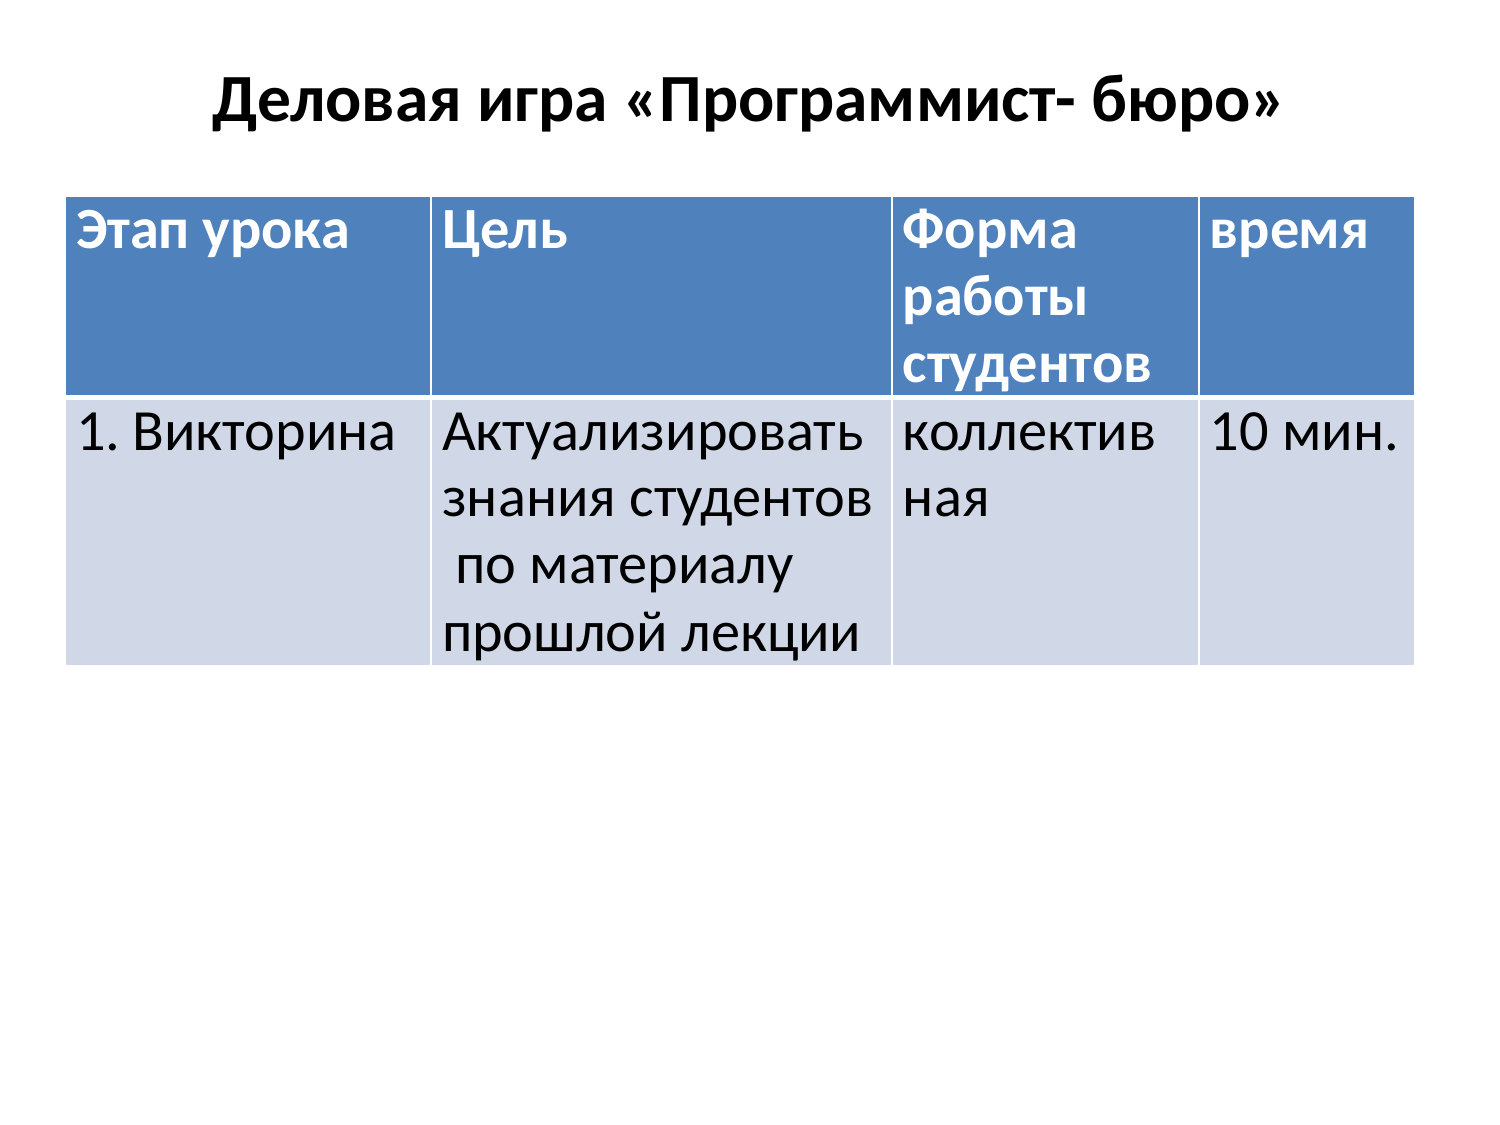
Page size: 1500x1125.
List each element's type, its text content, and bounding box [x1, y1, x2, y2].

table_header время [1200, 197, 1414, 395]
table_header Цель [432, 197, 891, 395]
table_header Форма работы студентов [893, 197, 1198, 395]
table_cell Викторина [66, 400, 430, 665]
table_header Этап урока [66, 197, 430, 395]
title Деловая игра «Программист- бюро» [75, 45, 1425, 233]
table_cell Актуализировать знания студентов по материалу прошлой лекции [432, 400, 891, 665]
table_cell коллективная [893, 400, 1198, 665]
table_cell 10 мин. [1200, 400, 1414, 665]
